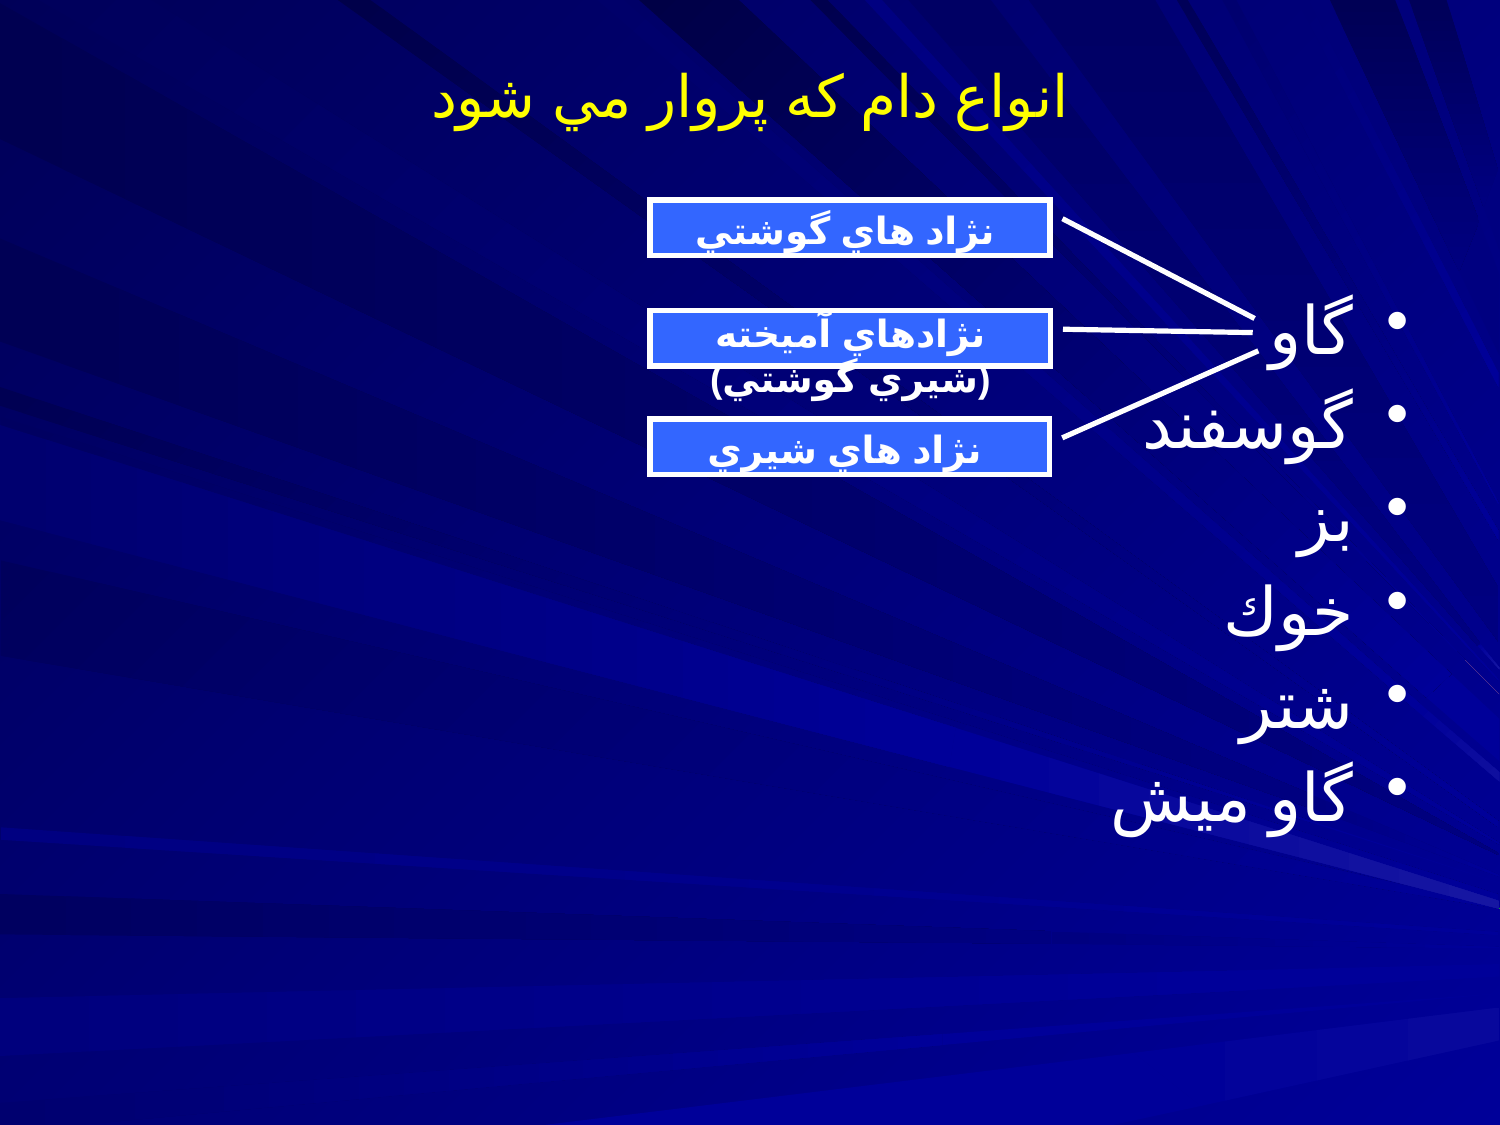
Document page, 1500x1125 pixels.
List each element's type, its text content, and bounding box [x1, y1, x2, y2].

text_box نژادهاي آميخته (شيري گوشتي) [650, 310, 1051, 366]
list گاو گوسفند بز خوك شتر گاو ميش [74, 187, 1426, 1006]
text_box نژاد هاي شيري [650, 419, 1050, 475]
text_box نژاد هاي گوشتي [650, 199, 1051, 256]
title انواع دام كه پروار مي شود [74, 37, 1426, 151]
